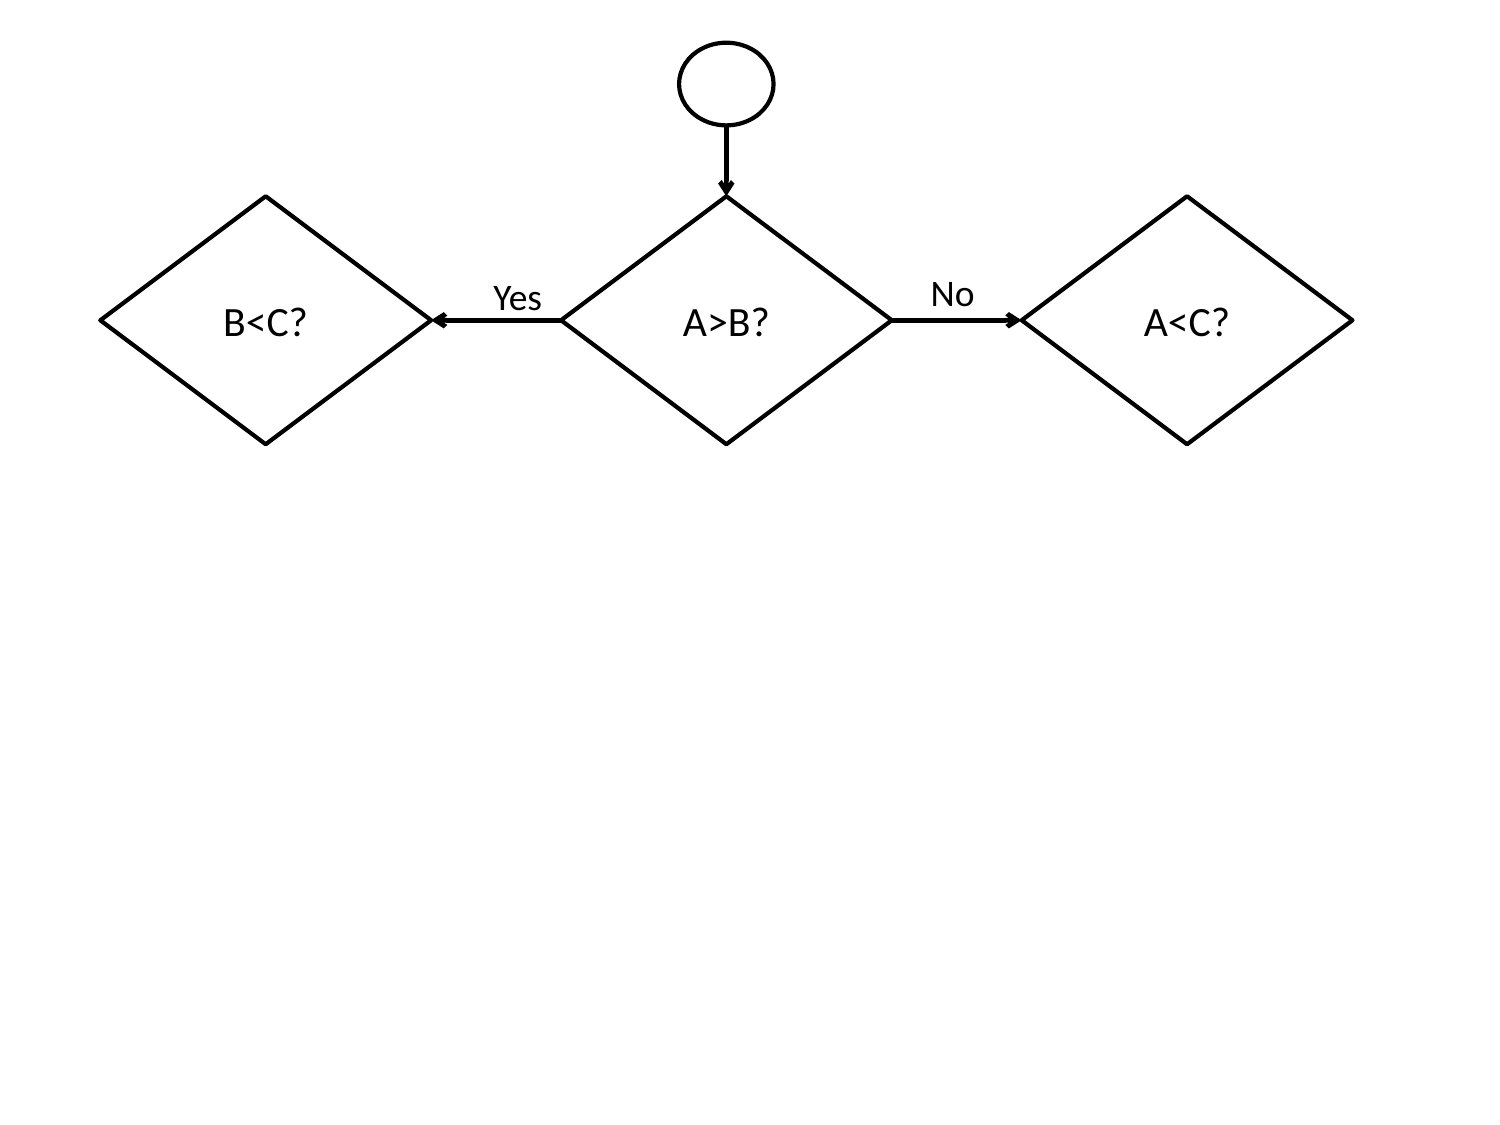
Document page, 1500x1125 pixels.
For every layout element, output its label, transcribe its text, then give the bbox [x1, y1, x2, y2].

text_box Yes [478, 265, 558, 319]
text_box [676, 40, 776, 128]
text_box No [915, 261, 990, 319]
text_box A>B? [560, 196, 893, 446]
text_box A<C? [1020, 194, 1355, 446]
text_box B<C? [98, 194, 433, 446]
